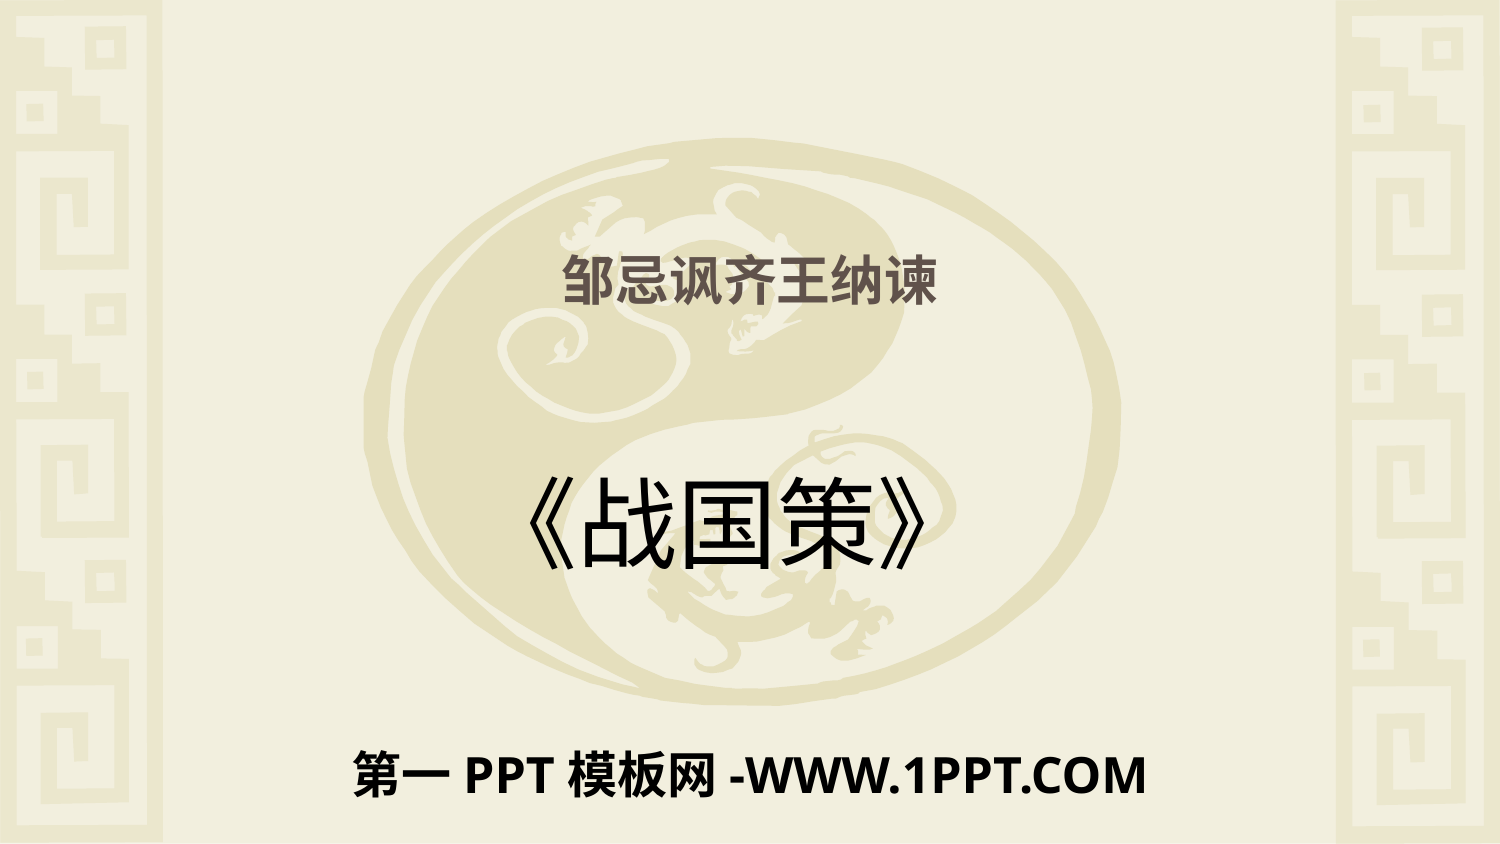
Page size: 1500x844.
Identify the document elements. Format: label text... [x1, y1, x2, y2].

text_box 第一PPT模板网-WWW.1PPT.COM [0, 729, 1500, 811]
subtitle 《战国策》 [215, 441, 1240, 586]
title 邹忌讽齐王纳谏 [0, 218, 1500, 320]
